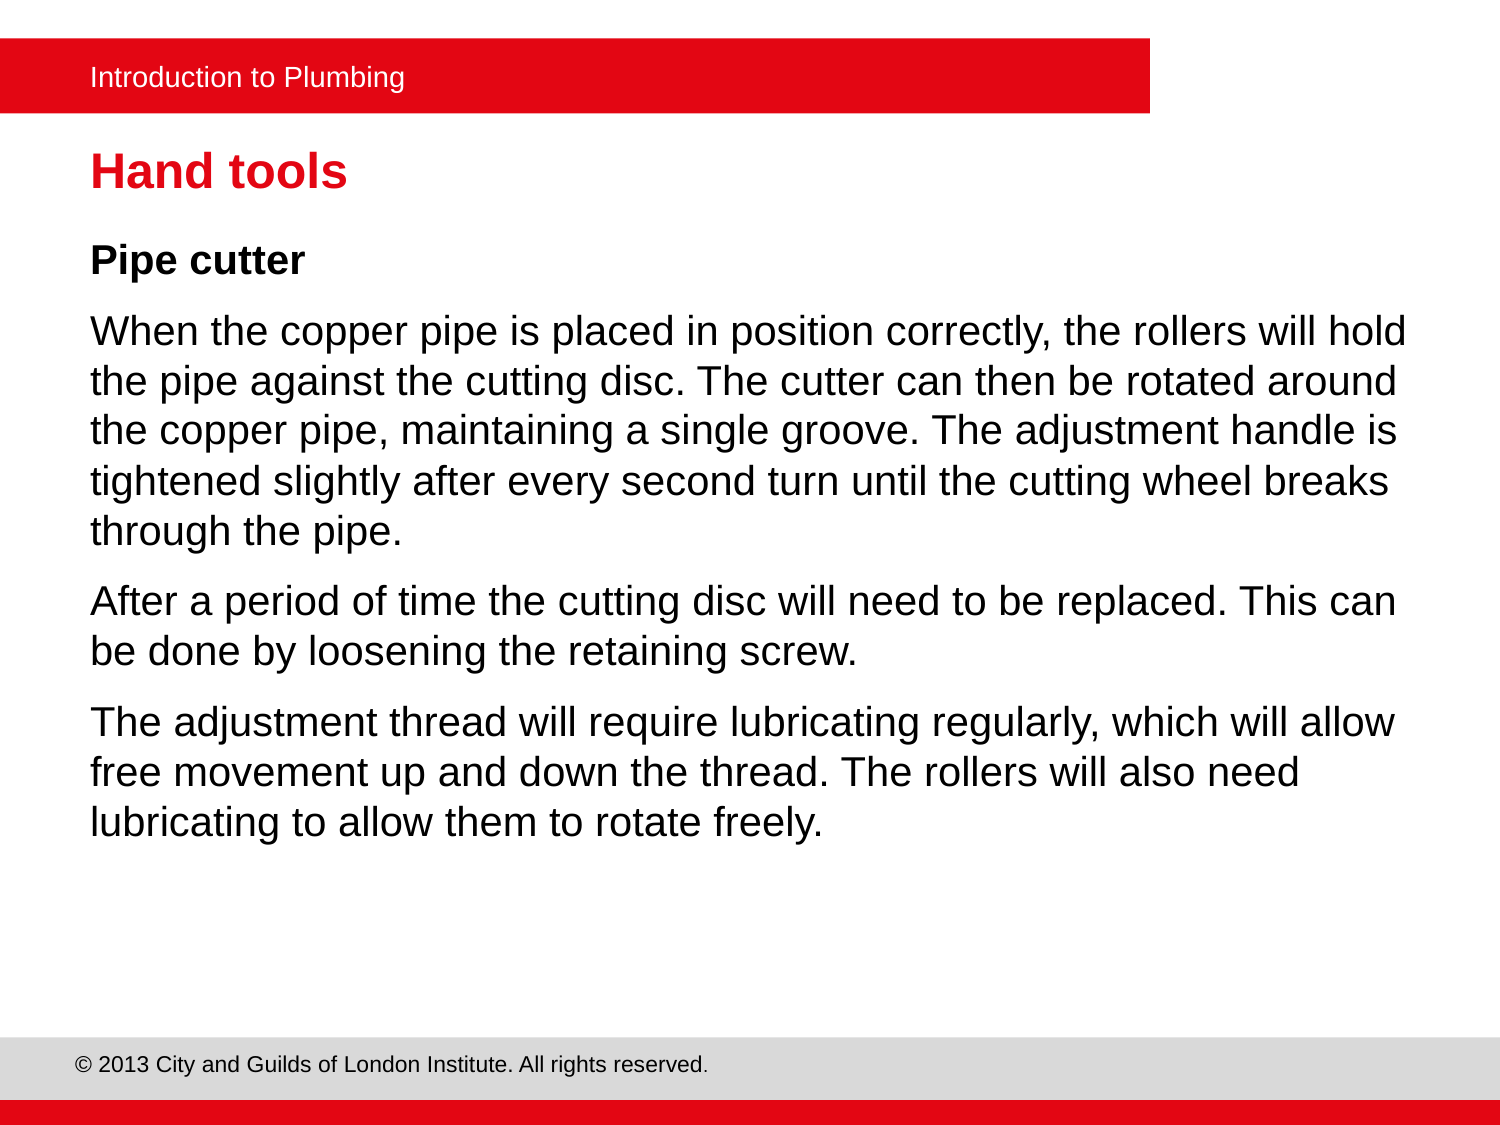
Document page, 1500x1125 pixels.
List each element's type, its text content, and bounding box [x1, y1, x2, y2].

list Pipe cutter When the copper pipe is placed in position correctly, the rollers will hold the pipe against the cutting disc. The cutter can then be rotated around the copper pipe, maintaining a single groove. The adjustment handle is tightened slightly after every second turn until the cutting wheel breaks through the pipe. After a period of time the cutting disc will need to be replaced. This can be done by loosening the retaining screw. The adjustment thread will require lubricating regularly, which will allow free movement up and down the thread. The rollers will also need lubricating to allow them to rotate freely. [74, 224, 1426, 1012]
title Hand tools [74, 137, 1424, 201]
